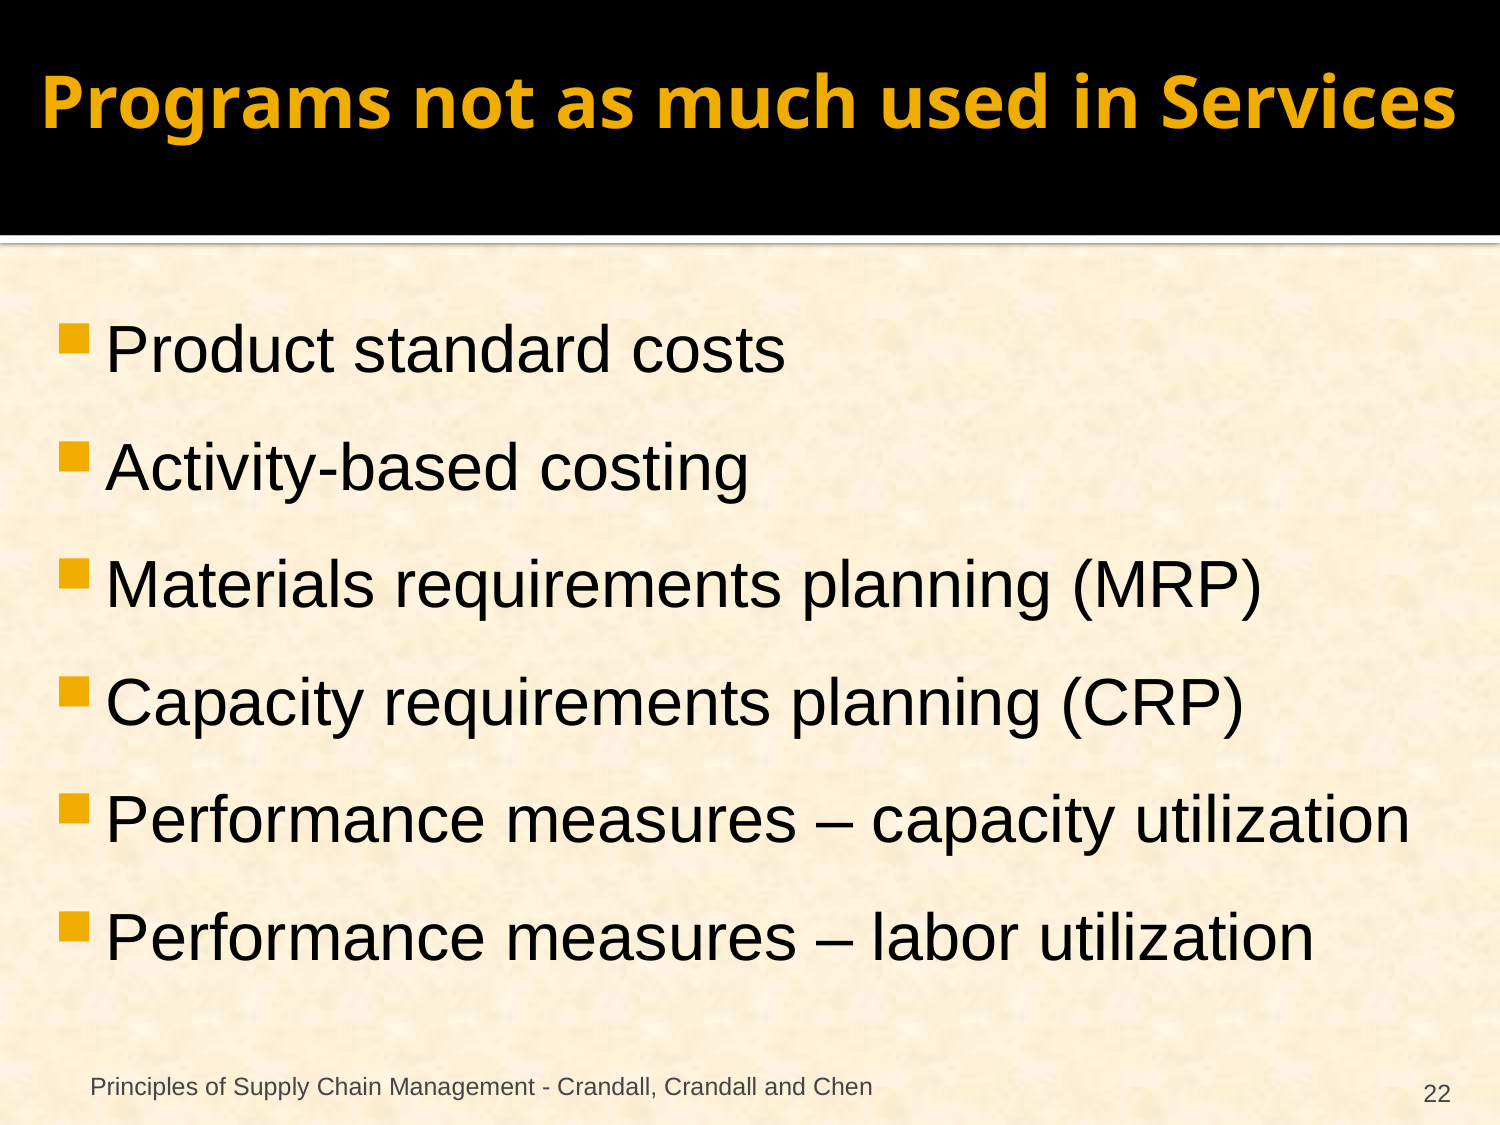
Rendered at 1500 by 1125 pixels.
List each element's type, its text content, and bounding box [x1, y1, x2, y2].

list Product standard costs Activity-based costing Materials requirements planning (MRP) Capacity requirements planning (CRP) Performance measures – capacity utilization Performance measures – labor utilization [24, 291, 1475, 1050]
slide_number 22 [1345, 1062, 1467, 1108]
title Programs not as much used in Services [24, 37, 1475, 162]
footer Principles of Supply Chain Management - Crandall, Crandall and Chen [75, 1062, 975, 1100]
picture [0, 243, 1500, 1125]
